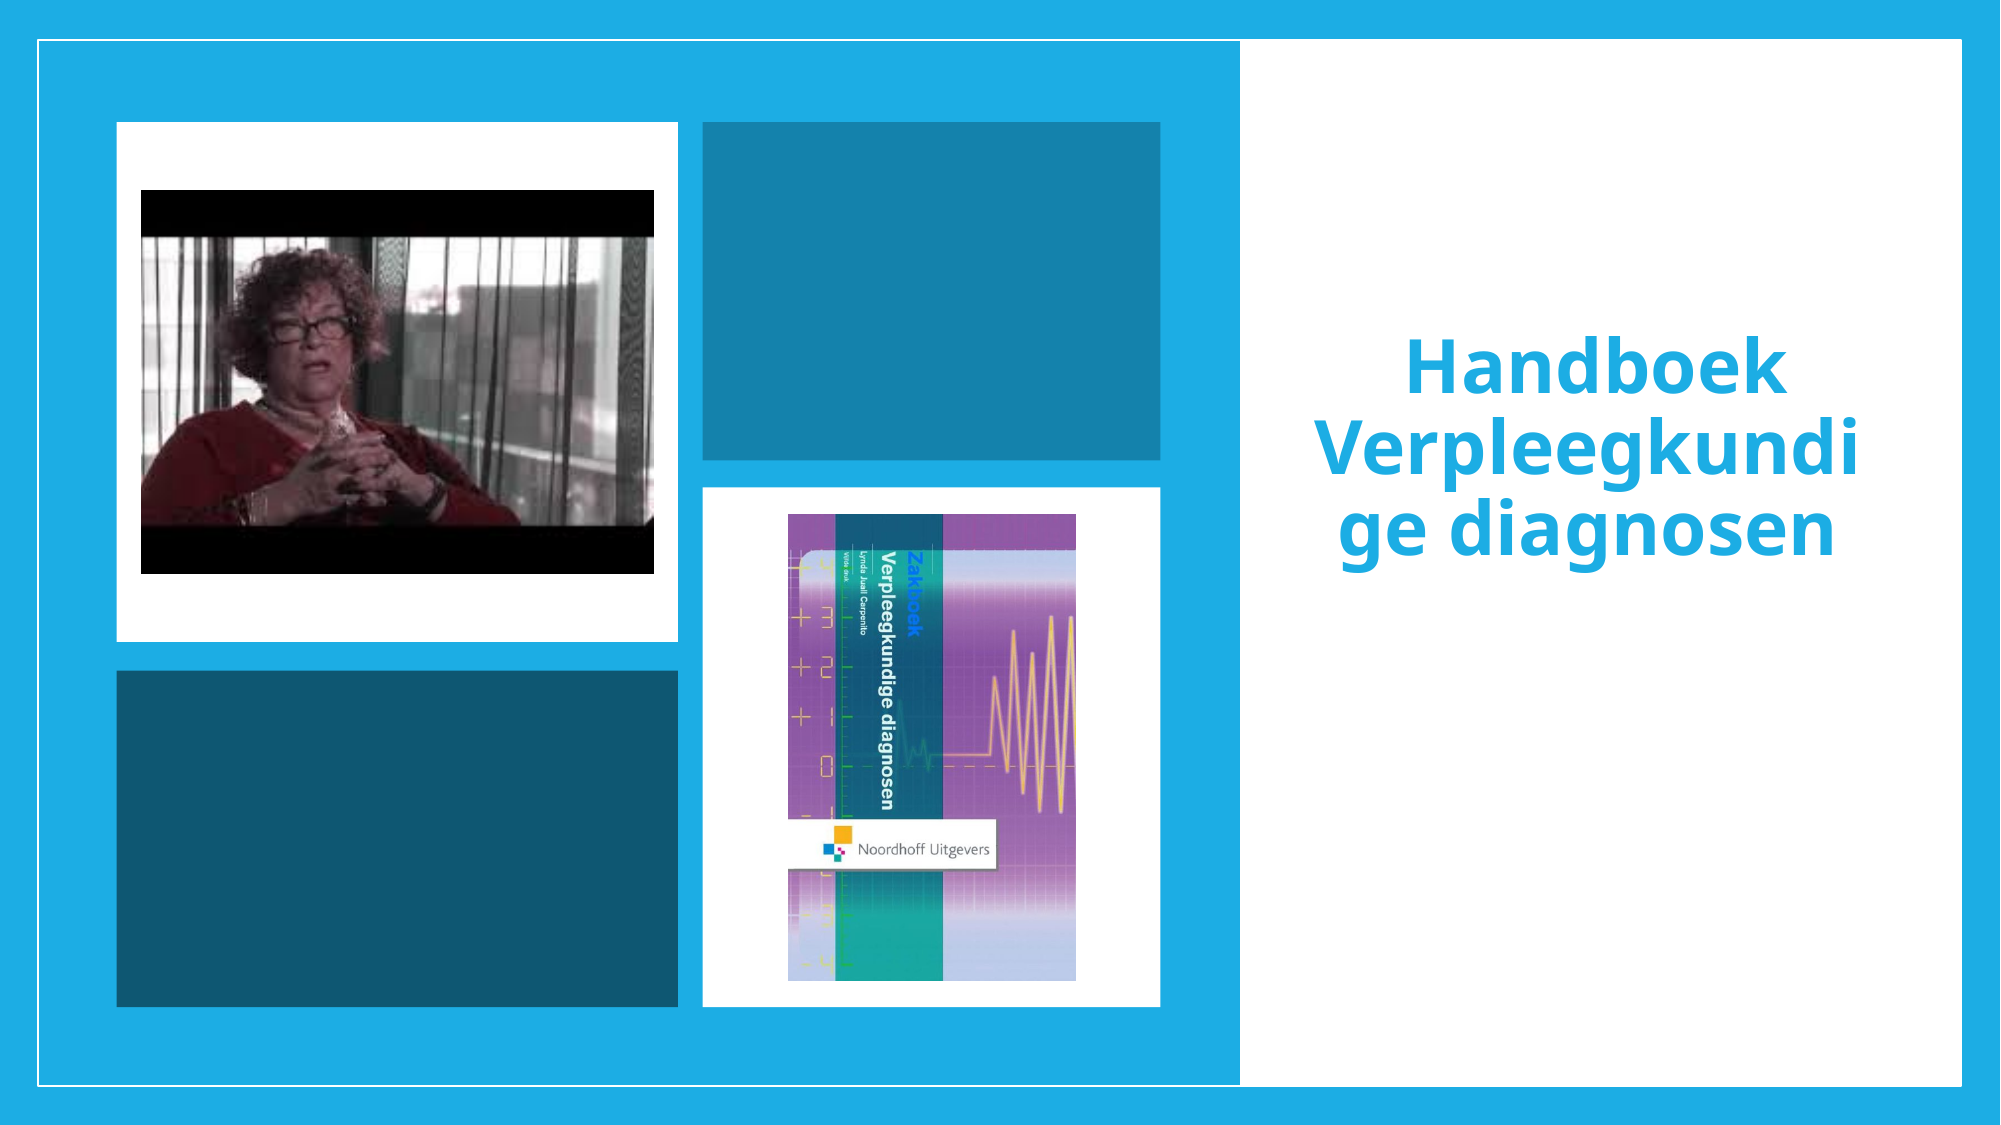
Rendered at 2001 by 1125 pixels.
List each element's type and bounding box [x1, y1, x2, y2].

text_box [701, 486, 1162, 1009]
picture [788, 513, 1076, 981]
text_box [701, 121, 1162, 462]
text_box [115, 669, 679, 1009]
picture [140, 189, 654, 574]
text_box [115, 120, 679, 643]
text_box [36, 38, 1963, 1088]
